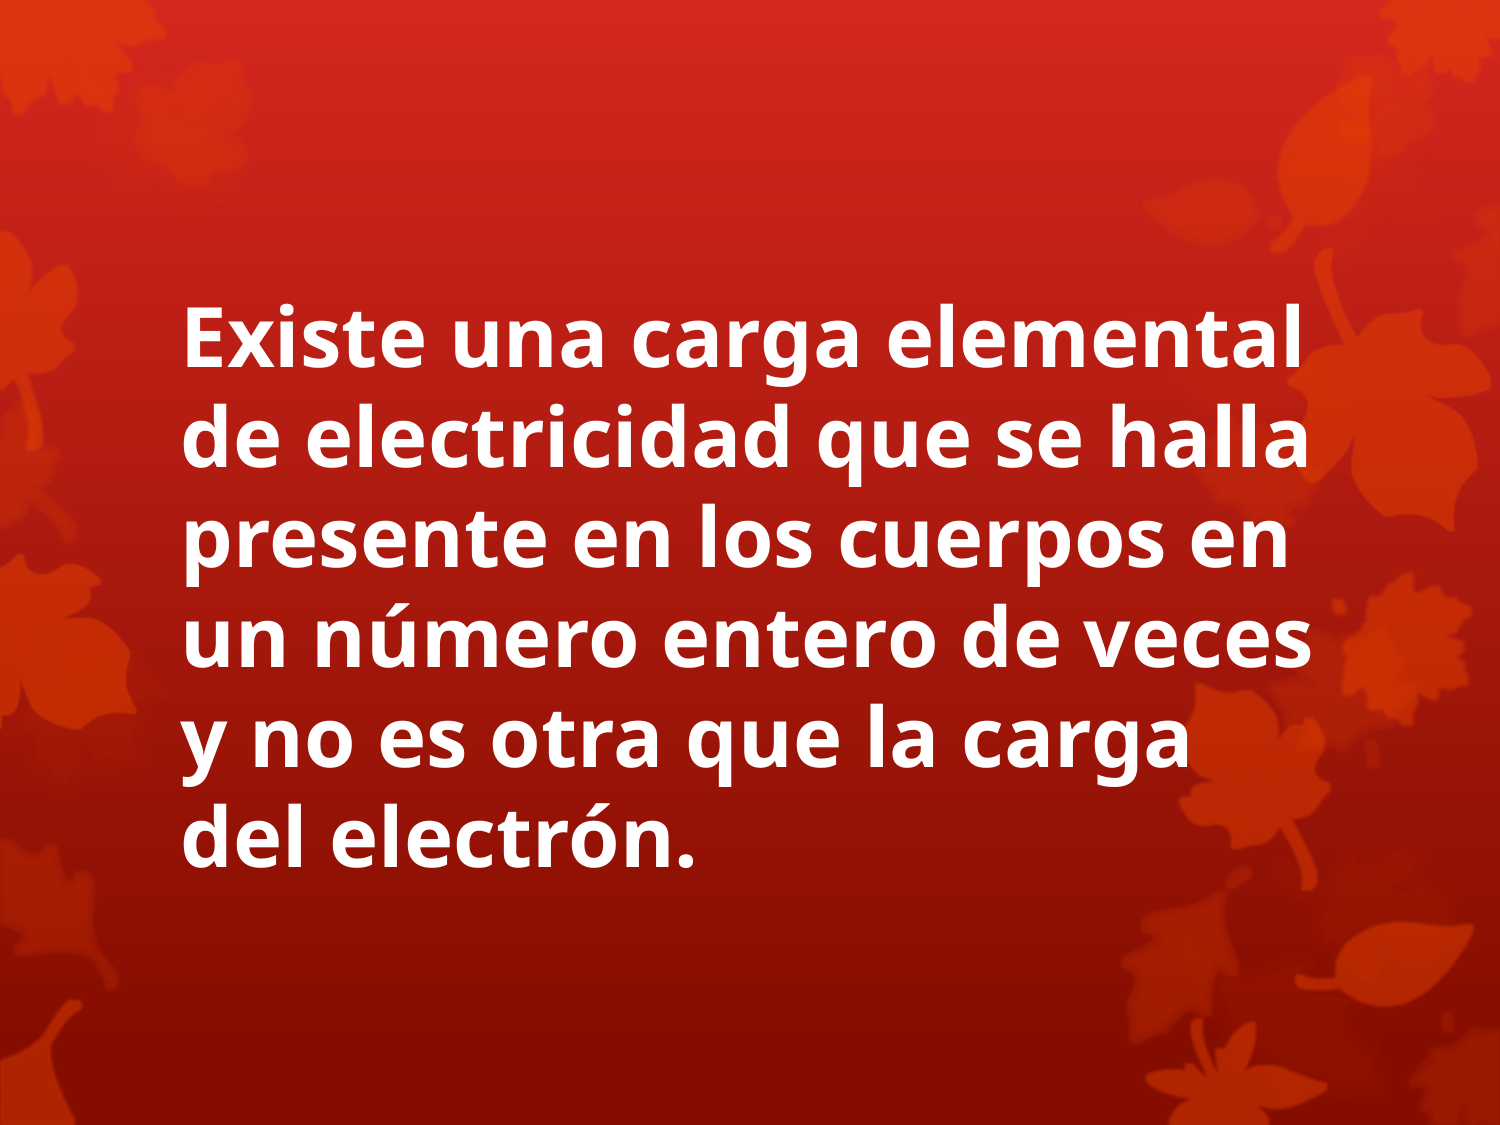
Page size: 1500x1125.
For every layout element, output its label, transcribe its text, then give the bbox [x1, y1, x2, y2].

list Existe una carga elemental de electricidad que se halla presente en los cuerpos en un número entero de veces y no es otra que la carga del electrón. [165, 208, 1335, 962]
